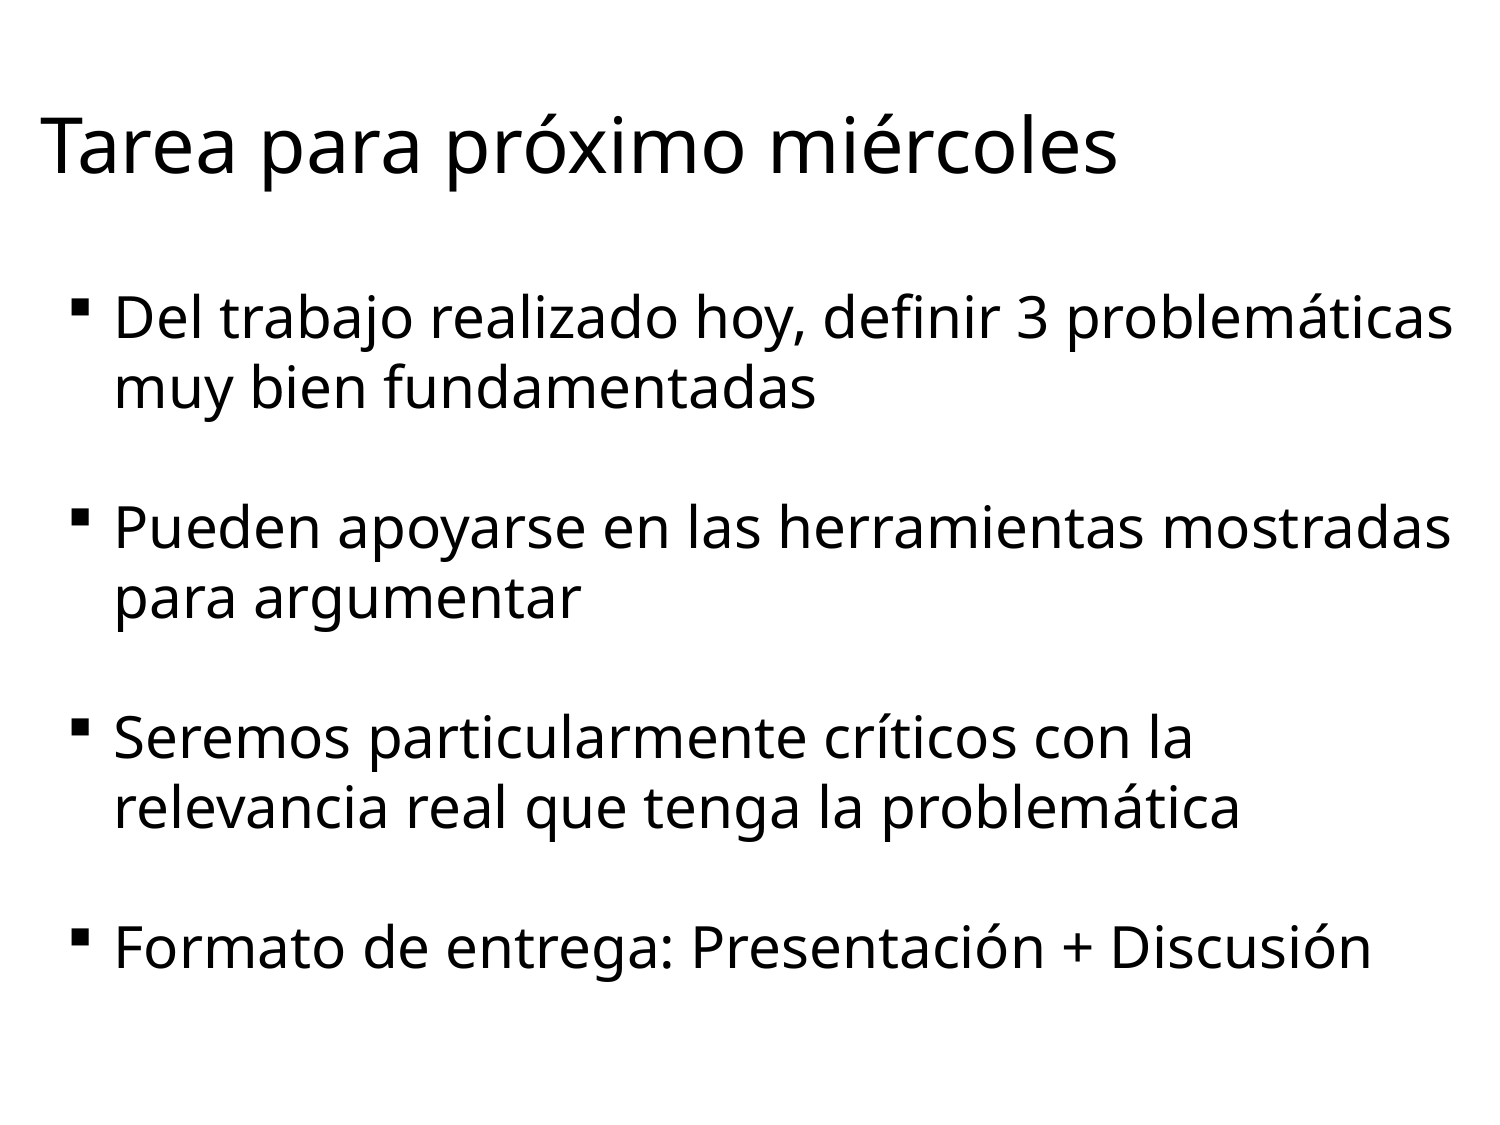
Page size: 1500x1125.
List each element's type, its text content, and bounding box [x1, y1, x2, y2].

text_box Del trabajo realizado hoy, definir 3 problemáticas muy bien fundamentadas Pueden apoyarse en las herramientas mostradas para argumentar Seremos particularmente críticos con la relevancia real que tenga la problemática Formato de entrega: Presentación + Discusión [52, 272, 1500, 988]
title Tarea para próximo miércoles [25, 87, 1428, 197]
